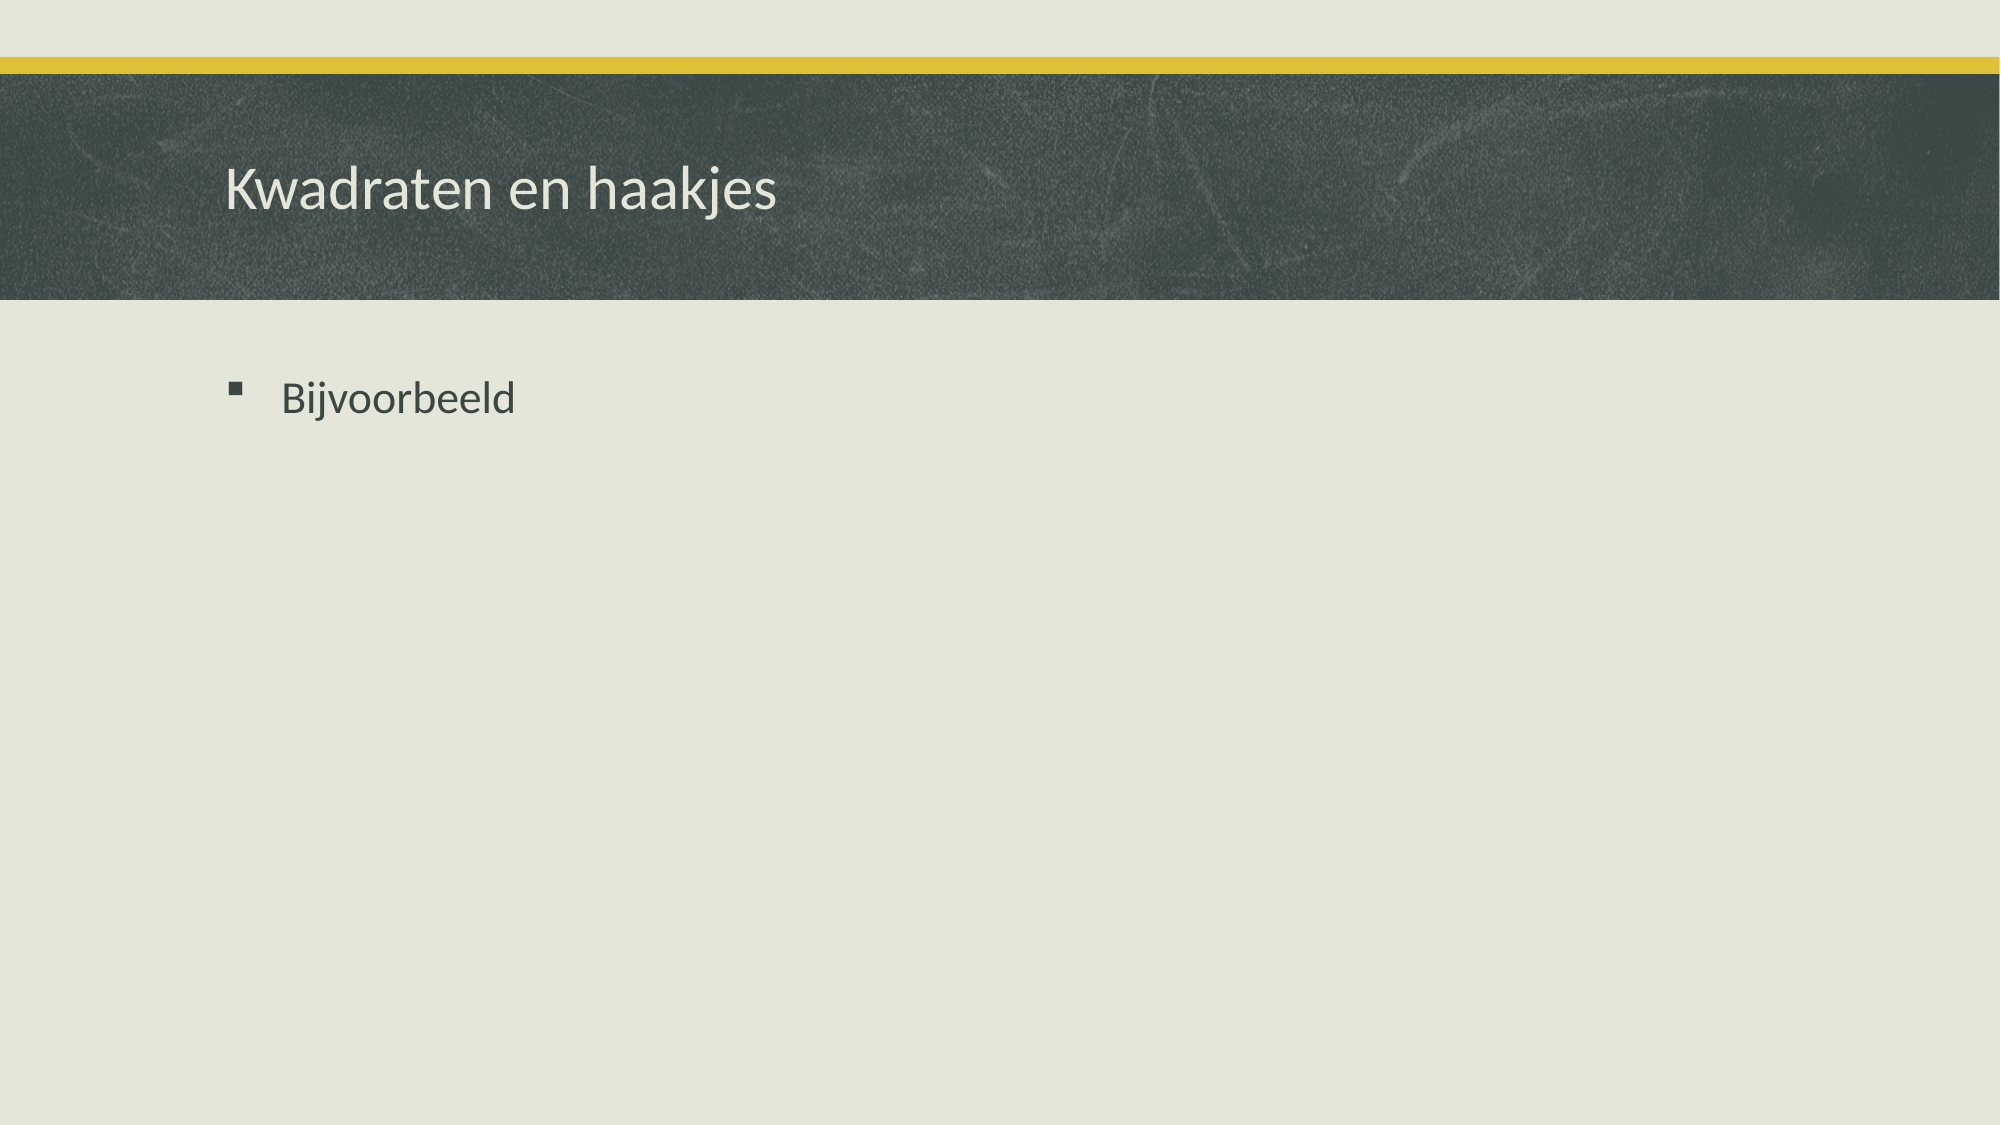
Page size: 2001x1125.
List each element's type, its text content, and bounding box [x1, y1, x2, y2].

list Bijvoorbeeld [210, 360, 947, 1014]
picture [0, 74, 2000, 300]
title Kwadraten en haakjes [210, 76, 1790, 300]
